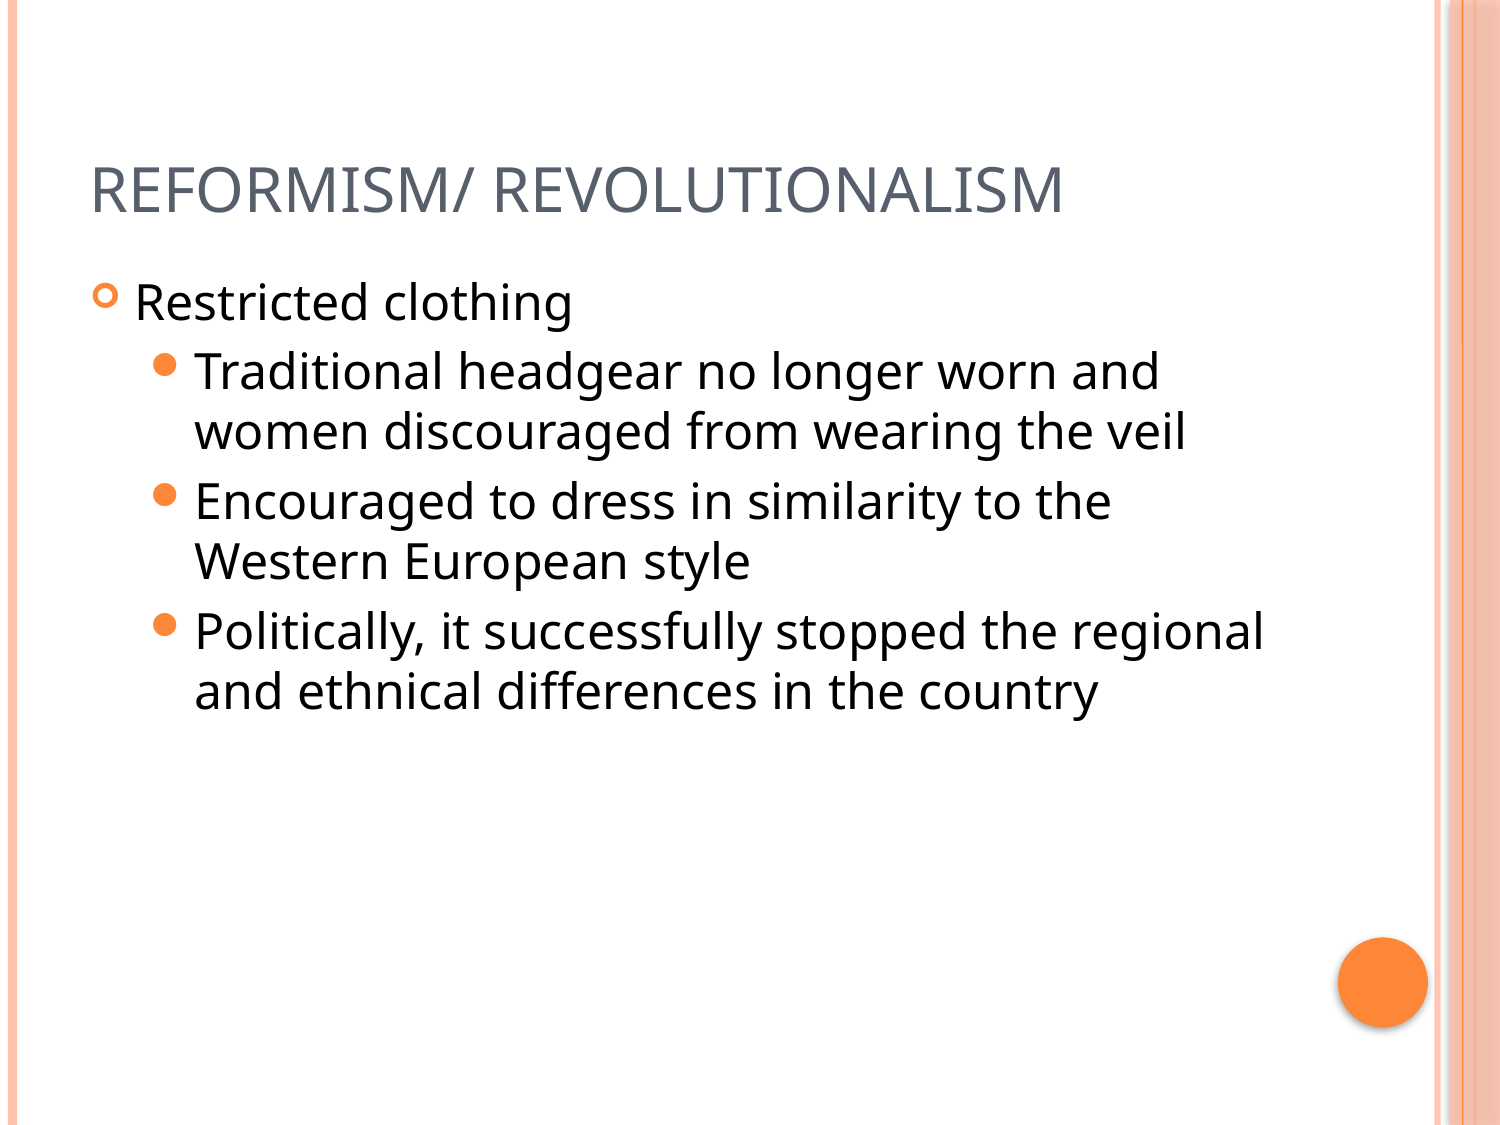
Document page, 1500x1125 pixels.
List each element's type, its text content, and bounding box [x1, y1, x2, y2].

title Reformism/ revolutionalism [75, 45, 1300, 233]
list Restricted clothing Traditional headgear no longer worn and women discouraged from wearing the veil Encouraged to dress in similarity to the Western European style Politically, it successfully stopped the regional and ethnical differences in the country [75, 262, 1300, 1062]
